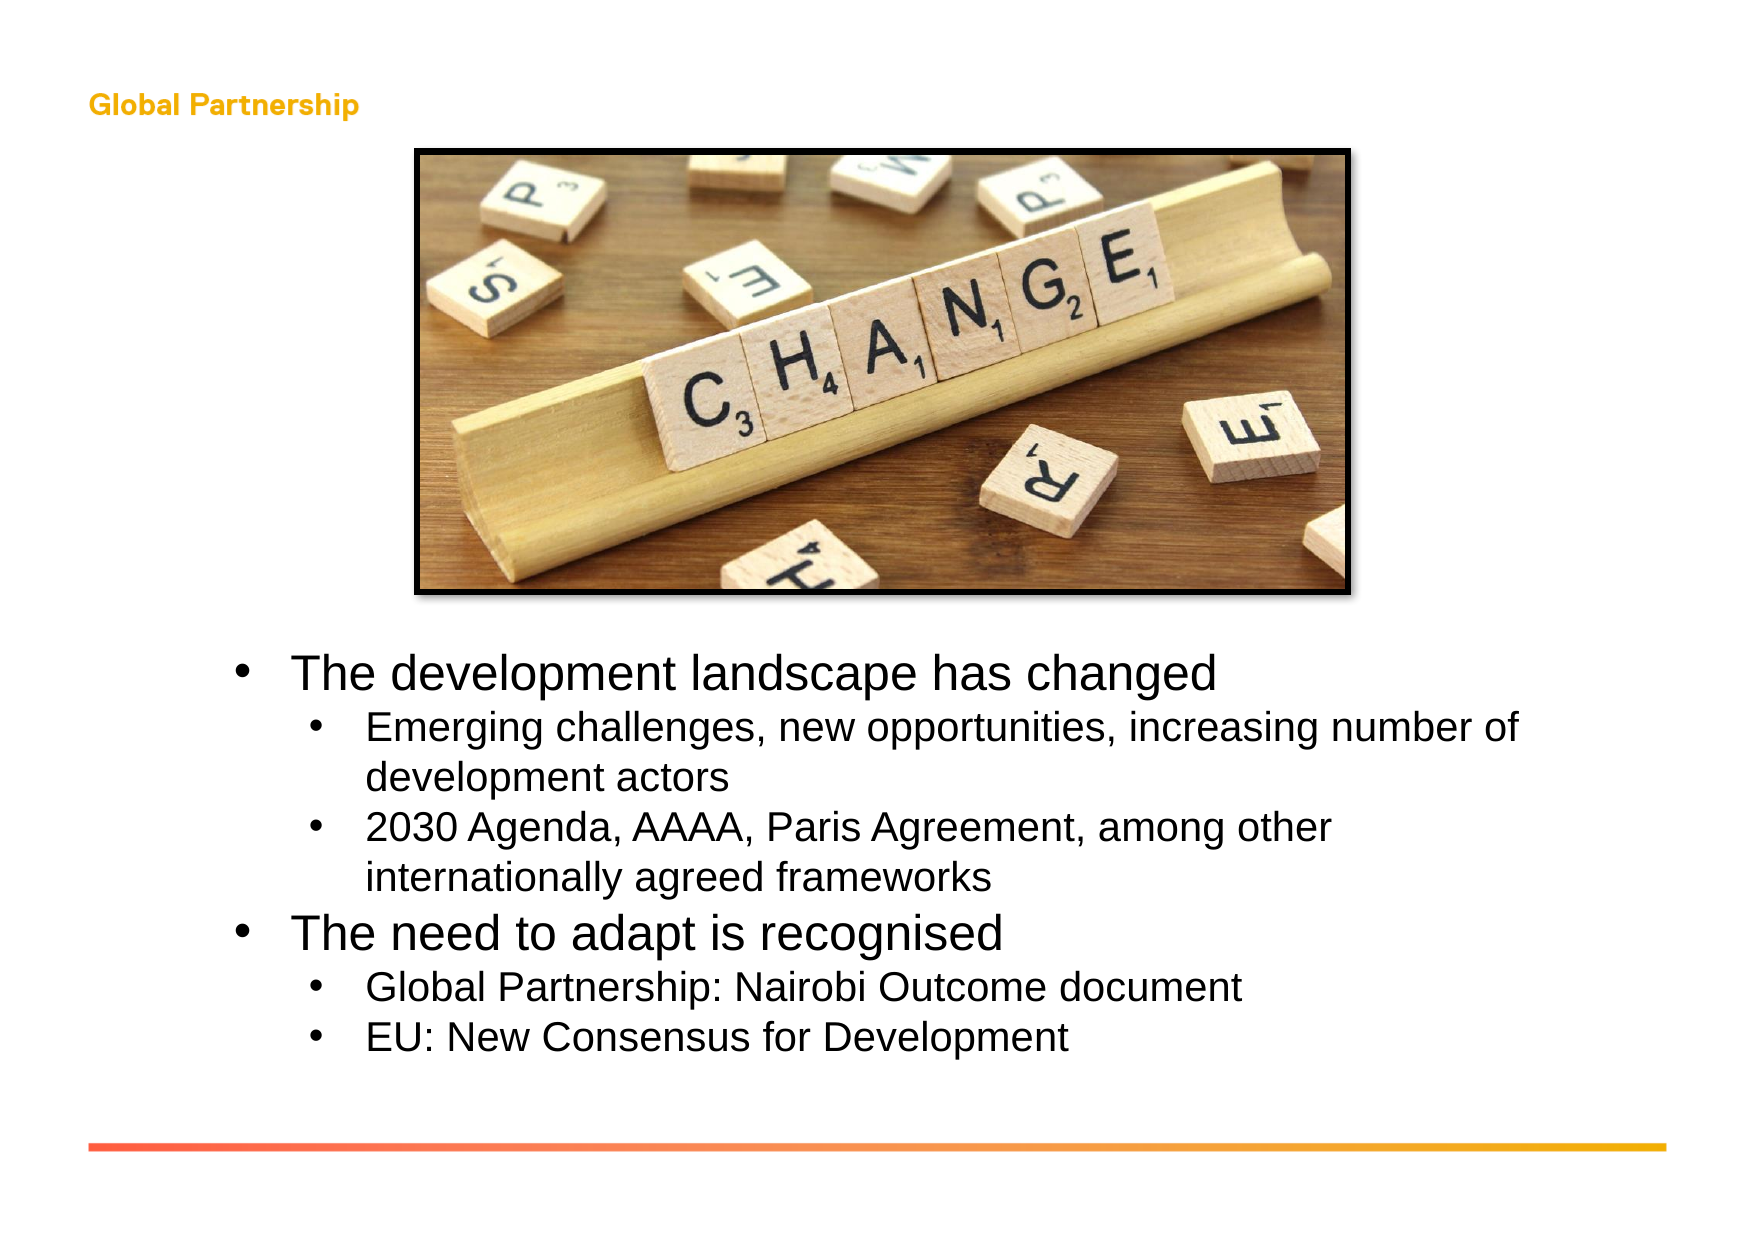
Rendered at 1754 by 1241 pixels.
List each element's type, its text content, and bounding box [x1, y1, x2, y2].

subtitle The development landscape has changed Emerging challenges, new opportunities, increasing number of development actors 2030 Agenda, AAAA, Paris Agreement, among other internationally agreed frameworks The need to adapt is recognised Global Partnership: Nairobi Outcome document EU: New Consensus for Development [219, 632, 1535, 933]
picture [0, 0, 1754, 1240]
